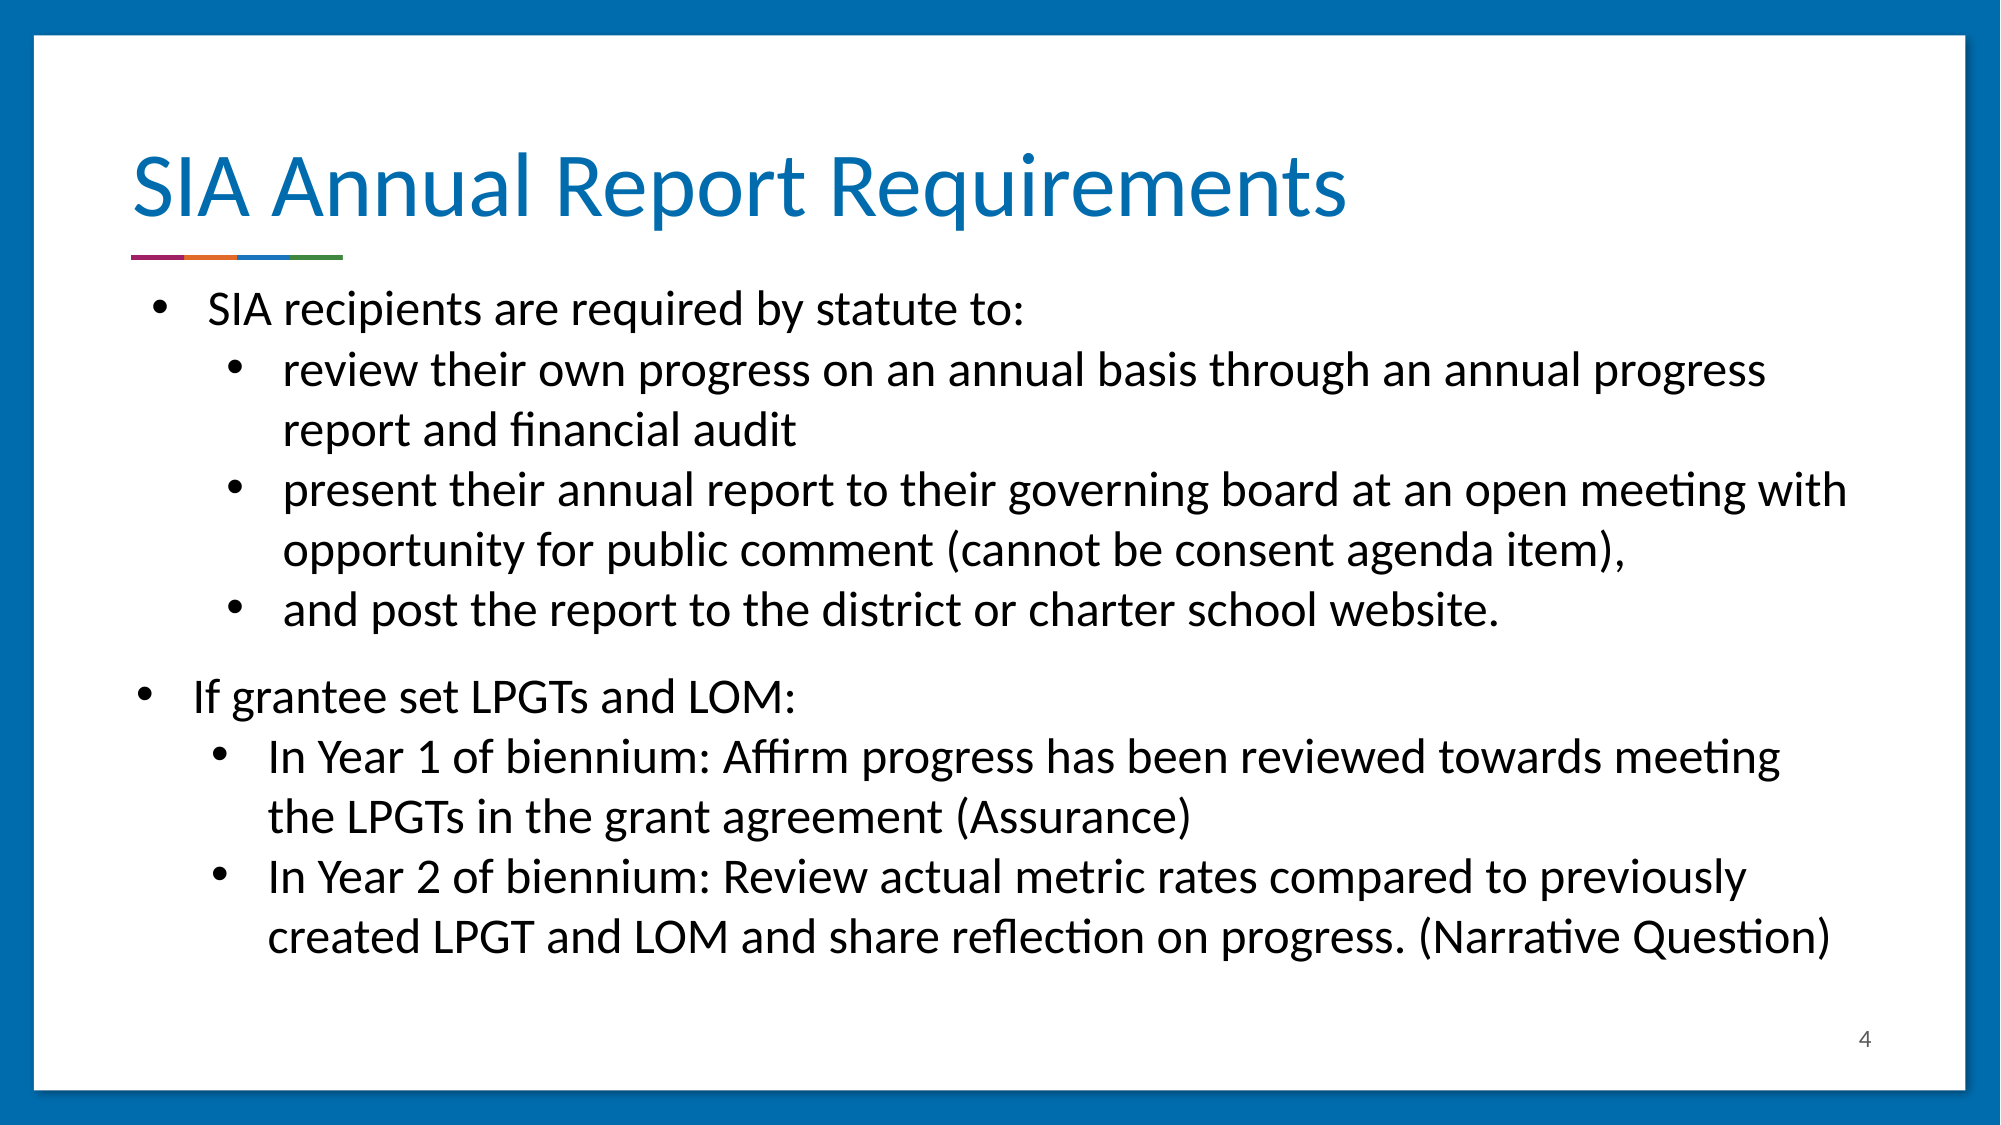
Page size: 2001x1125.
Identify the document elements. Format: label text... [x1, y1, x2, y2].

title SIA Annual Report Requirements [117, 75, 1887, 244]
slide_number ‹#› [1412, 1007, 1887, 1068]
picture [131, 255, 343, 260]
list SIA recipients are required by statute to: review their own progress on an annual basis through an annual progress report and financial audit present their annual report to their governing board at an open meeting with opportunity for public comment (cannot be consent agenda item), and post the report to the district or charter school website. [117, 274, 1887, 666]
list If grantee set LPGTs and LOM: In Year 1 of biennium: Affirm progress has been reviewed towards meeting the LPGTs in the grant agreement (Assurance) In Year 2 of biennium: Review actual metric rates compared to previously created LPGT and LOM and share reflection on progress. (Narrative Question) [102, 655, 1872, 1048]
